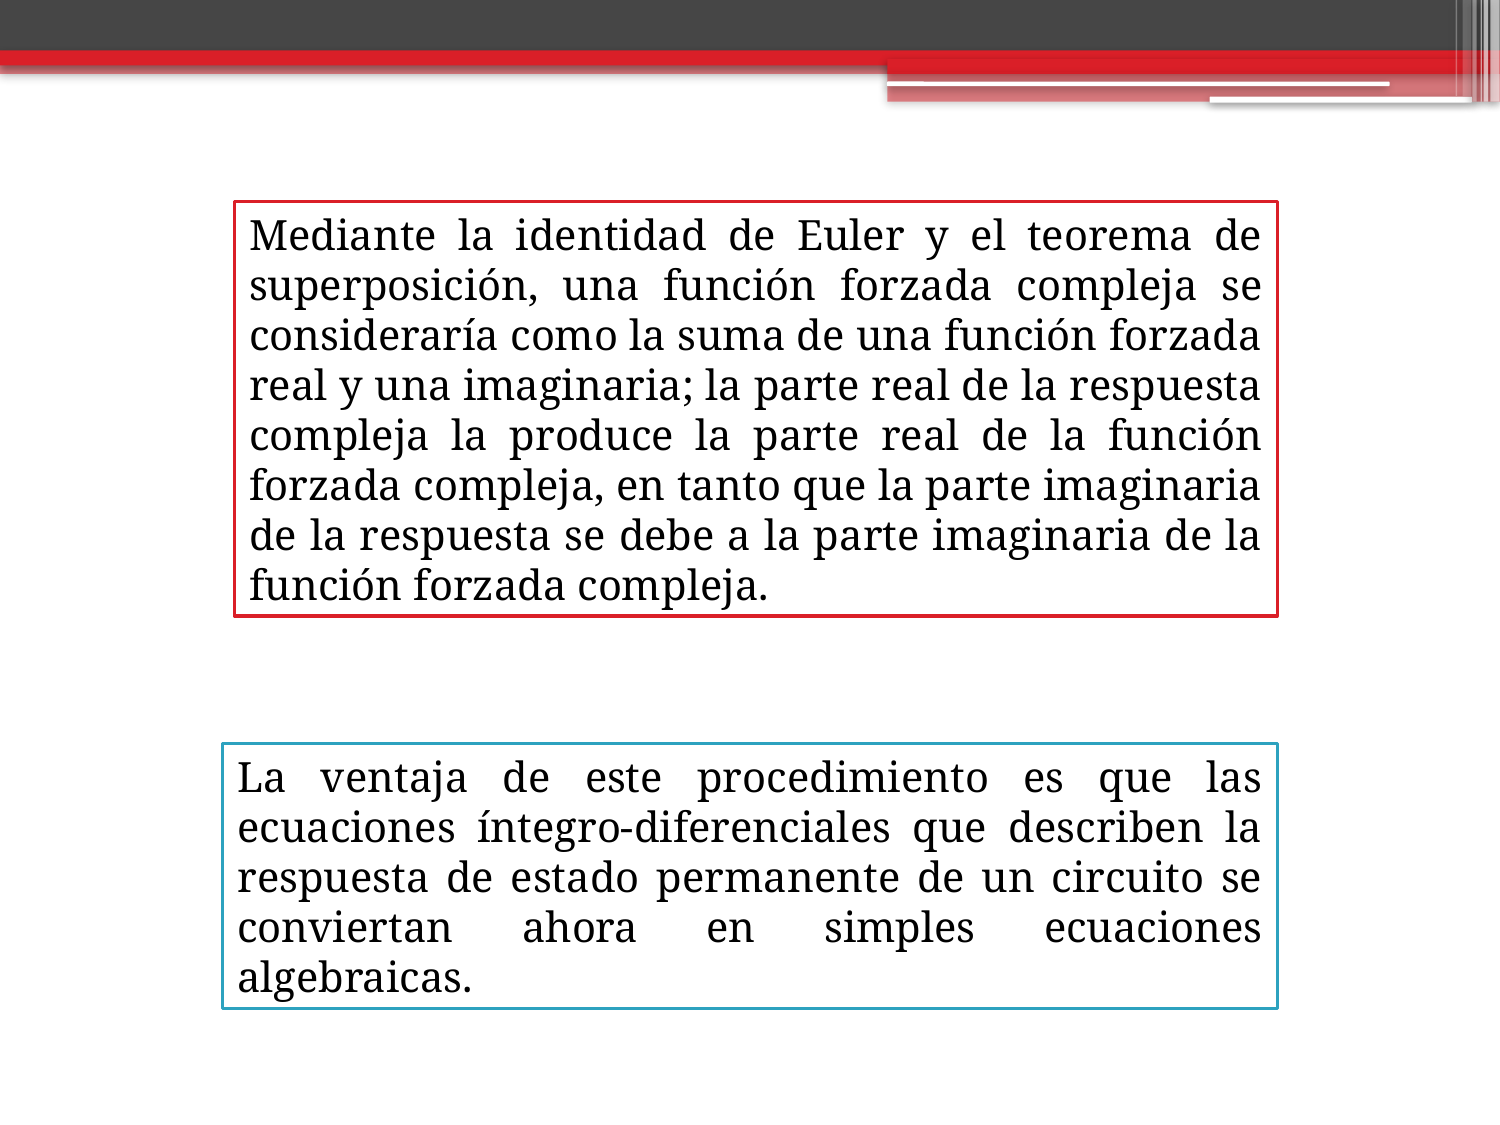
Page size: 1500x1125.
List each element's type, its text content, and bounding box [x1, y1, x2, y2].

text_box La ventaja de este procedimiento es que las ecuaciones íntegro-diferenciales que describen la respuesta de estado permanente de un circuito se conviertan ahora en simples ecuaciones algebraicas. [221, 742, 1279, 1010]
text_box Mediante la identidad de Euler y el teorema de superposición, una función forzada compleja se consideraría como la suma de una función forzada real y una imaginaria; la parte real de la respuesta compleja la produce la parte real de la función forzada compleja, en tanto que la parte imaginaria de la respuesta se debe a la parte imaginaria de la función forzada compleja. [233, 200, 1279, 618]
